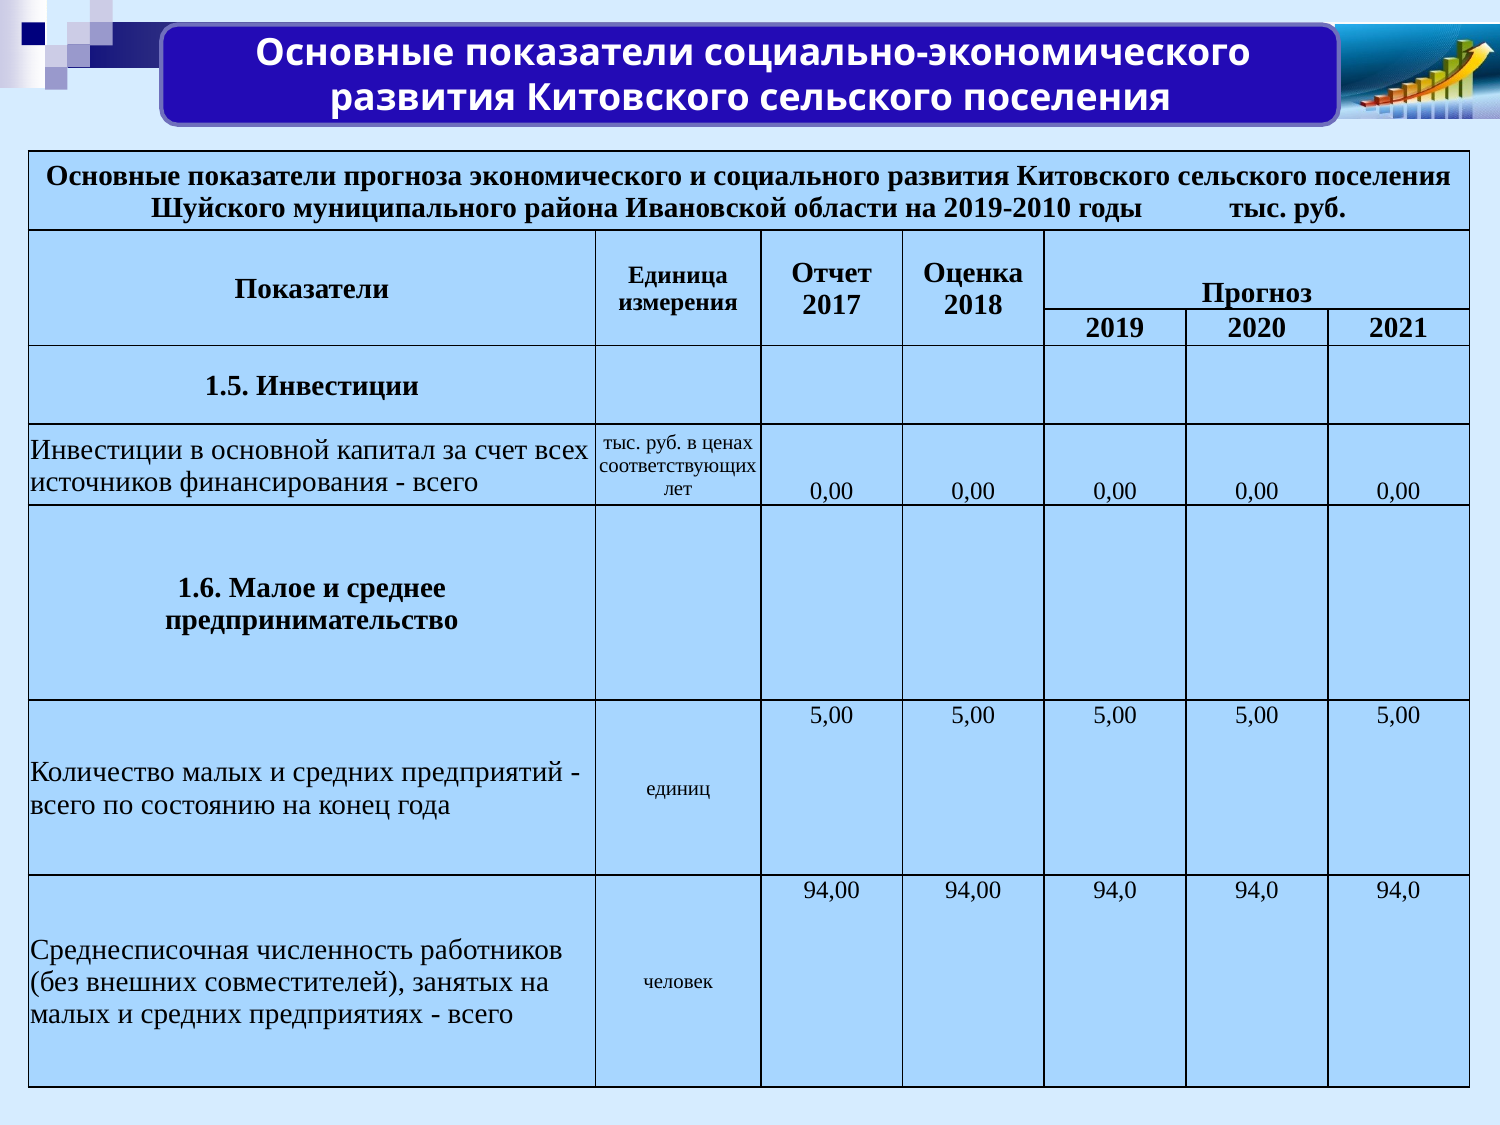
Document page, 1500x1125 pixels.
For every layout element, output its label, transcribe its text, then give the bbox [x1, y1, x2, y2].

text_box [165, 119, 1335, 125]
table_cell 0,00 [1329, 425, 1469, 504]
table_cell 1.6. Малое и среднее предпринимательство [29, 506, 595, 699]
text_box [67, 44, 90, 68]
table_cell [762, 506, 902, 699]
text_box [67, 22, 89, 44]
table_cell единиц [596, 701, 760, 874]
table_cell [1187, 506, 1327, 699]
text_box [45, 67, 68, 90]
table_cell 94,0 [1329, 876, 1469, 1086]
table_cell [596, 506, 760, 699]
table_cell 5,00 [762, 701, 902, 874]
table_cell 5,00 [1187, 701, 1327, 874]
table_cell 2021 [1329, 310, 1469, 345]
table_cell Инвестиции в основной капитал за счет всех источников финансирования - всего [29, 425, 595, 504]
text_box [1334, 24, 1500, 119]
table_cell [762, 346, 902, 423]
table_header Основные показатели прогноза экономического и социального развития Китовского сельского поселения Шуйского муниципального района Ивановской области на 2019-2010 годы тыс. руб. [29, 152, 1469, 229]
table_cell 94,00 [903, 876, 1043, 1086]
table_cell 1.5. Инвестиции [29, 346, 595, 423]
table_cell 0,00 [1045, 425, 1185, 504]
table_cell [903, 346, 1043, 423]
table_cell [1187, 346, 1327, 423]
table_cell [1329, 506, 1469, 699]
table_cell 94,0 [1187, 876, 1327, 1086]
text_box [45, 45, 67, 67]
table_cell 5,00 [1045, 701, 1185, 874]
table_cell [1329, 346, 1469, 423]
table_cell Показатели [29, 231, 595, 345]
table_cell 5,00 [1329, 701, 1469, 874]
table_cell 94,00 [762, 876, 902, 1086]
table_cell [1045, 506, 1185, 699]
table_cell [1045, 346, 1185, 423]
table_cell Единица измерения [596, 231, 760, 345]
text_box Основные показатели социально-экономического развития Китовского сельского поселения [163, 26, 1337, 119]
text_box [90, 22, 1500, 68]
table_cell человек [596, 876, 760, 1086]
table_cell 0,00 [762, 425, 902, 504]
table_cell 5,00 [903, 701, 1043, 874]
table_cell Количество малых и средних предприятий - всего по состоянию на конец года [29, 701, 595, 874]
table_cell Среднесписочная численность работников (без внешних совместителей), занятых на малых и средних предприятиях - всего [29, 876, 595, 1086]
table_cell [903, 506, 1043, 699]
table_cell Оценка 2018 [903, 231, 1043, 345]
table_cell 94,0 [1045, 876, 1185, 1086]
table_cell Прогноз [1045, 231, 1469, 308]
table_cell 0,00 [1187, 425, 1327, 504]
table_cell Отчет 2017 [762, 231, 902, 345]
text_box [0, 0, 47, 88]
table_cell [596, 346, 760, 423]
text_box [89, 0, 113, 22]
table_cell тыс. руб. в ценах соответствующих лет [596, 425, 760, 504]
table_cell 2020 [1187, 310, 1327, 345]
text_box [21, 22, 45, 46]
table_cell 2019 [1045, 310, 1185, 345]
text_box [89, 22, 113, 46]
table_cell 0,00 [903, 425, 1043, 504]
